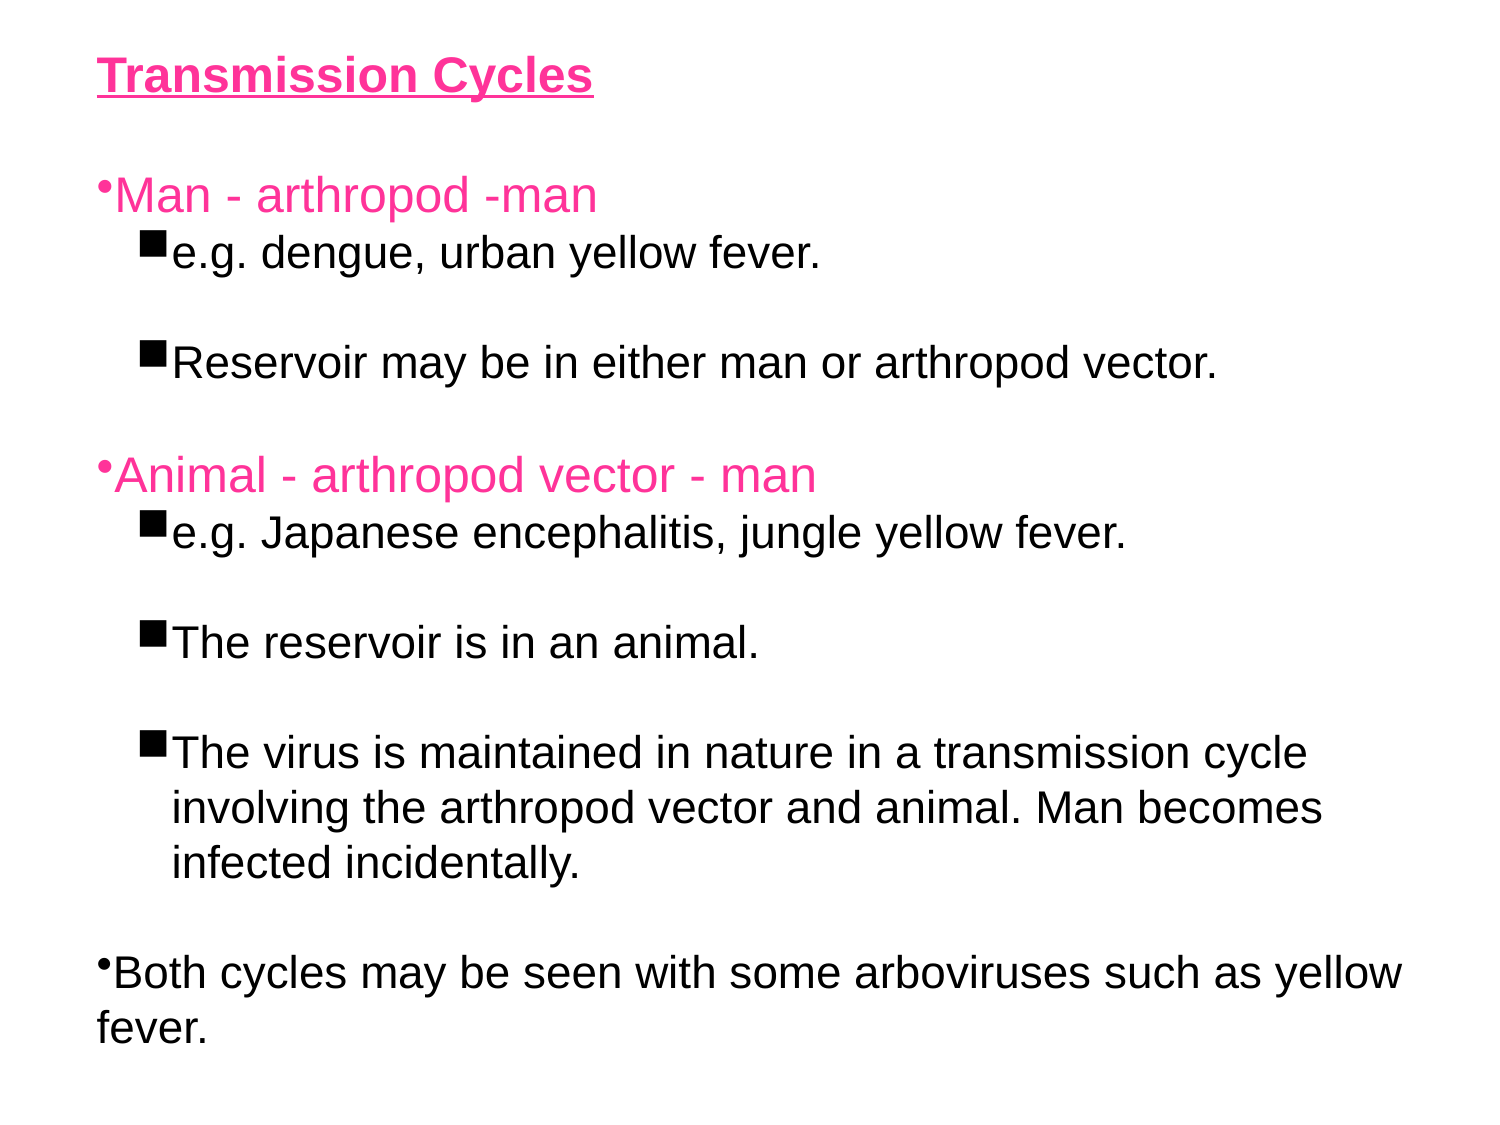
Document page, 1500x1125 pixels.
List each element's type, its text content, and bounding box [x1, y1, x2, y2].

text_box Transmission Cycles Man - arthropod -man e.g. dengue, urban yellow fever. Reservoir may be in either man or arthropod vector. Animal - arthropod vector - man e.g. Japanese encephalitis, jungle yellow fever. The reservoir is in an animal. The virus is maintained in nature in a transmission cycle involving the arthropod vector and animal. Man becomes infected incidentally. Both cycles may be seen with some arboviruses such as yellow fever. [81, 35, 1471, 1120]
